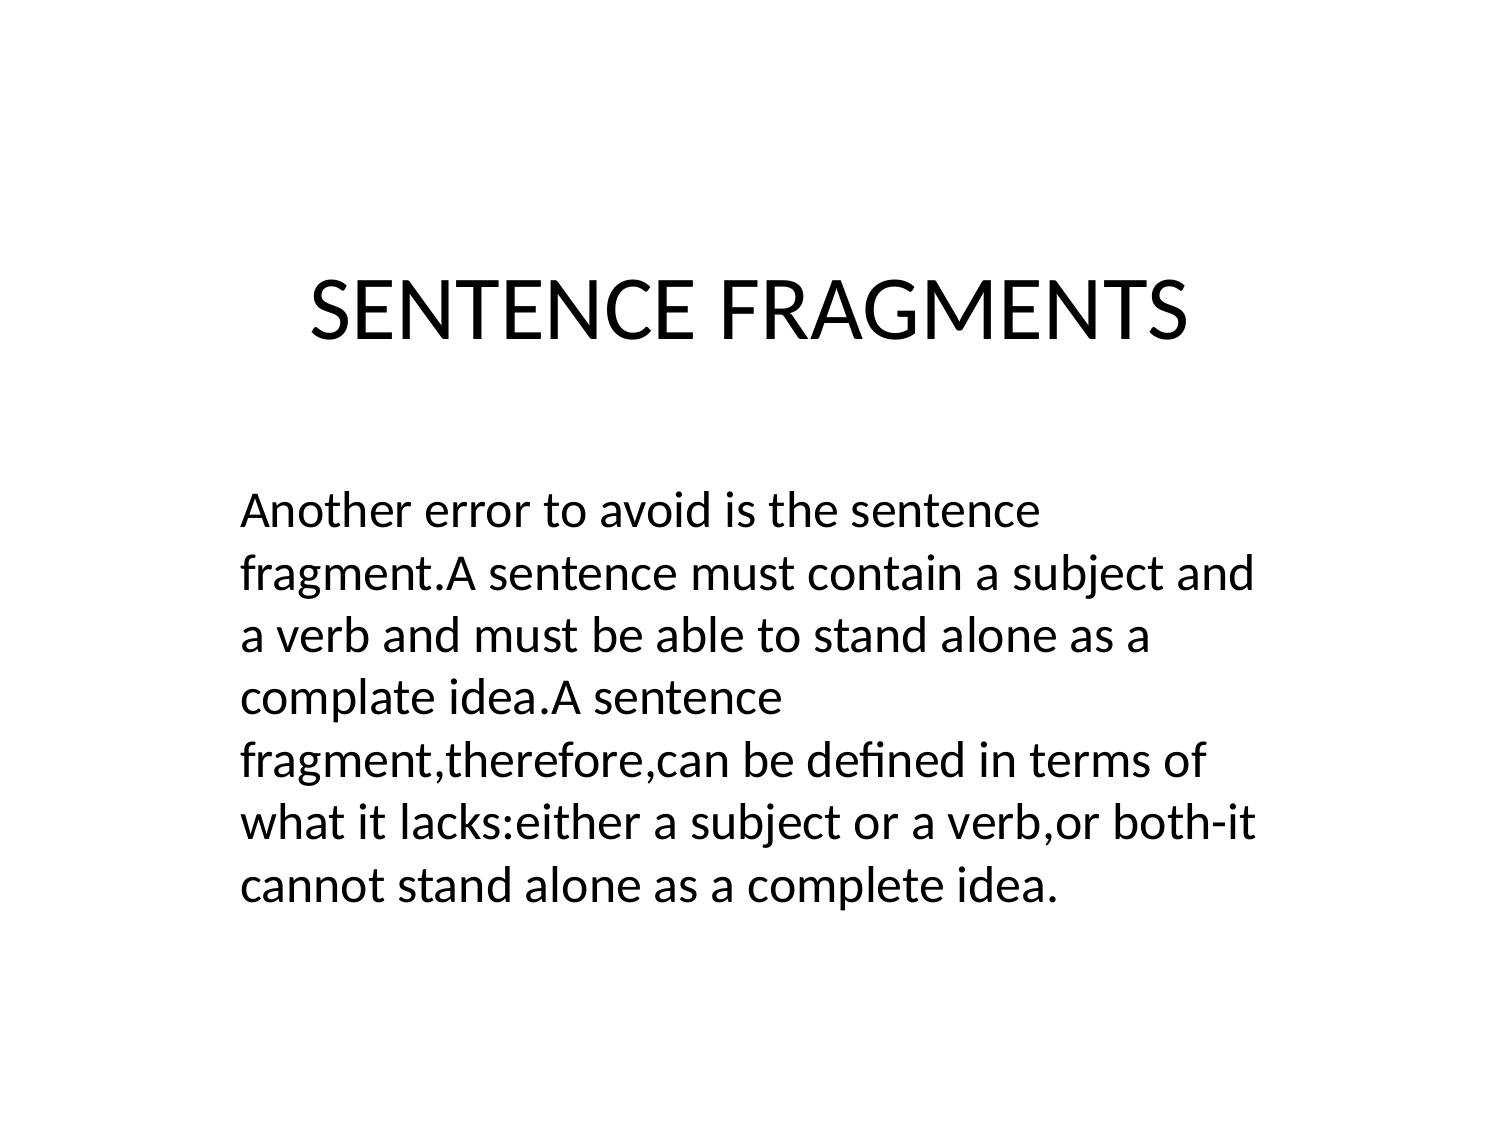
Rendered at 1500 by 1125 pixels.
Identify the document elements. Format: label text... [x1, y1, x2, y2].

subtitle Another error to avoid is the sentence fragment.A sentence must contain a subject and a verb and must be able to stand alone as a complate idea.A sentence fragment,therefore,can be defined in terms of what it lacks:either a subject or a verb,or both-it cannot stand alone as a complete idea. [225, 468, 1275, 925]
title SENTENCE FRAGMENTS [112, 172, 1388, 433]
